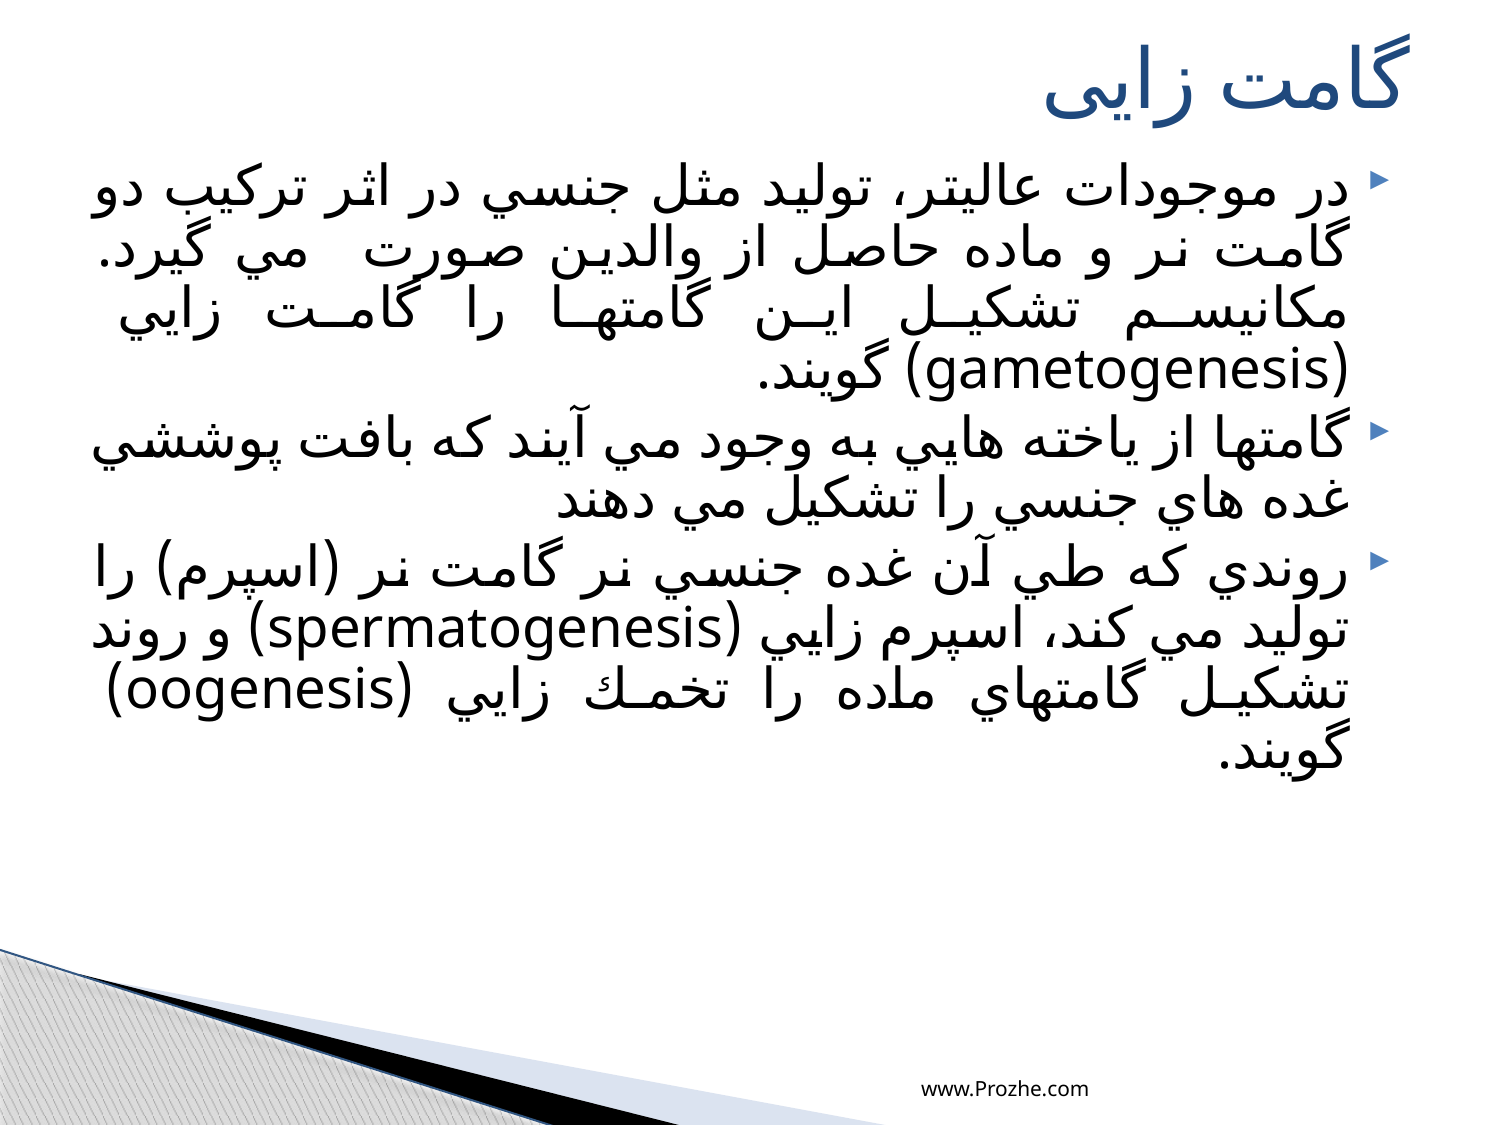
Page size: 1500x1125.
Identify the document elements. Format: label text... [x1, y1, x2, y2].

footer www.Prozhe.com [718, 1051, 1105, 1112]
list در موجودات عاليتر، توليد مثل جنسي در اثر تركيب دو گامت نر و ماده حاصل از والدين صورت مي گيرد. مكانيسم تشكيل اين گامتها را گامت زايي (gametogenesis) گويند. گامتها از ياخته هايي به وجود مي آيند كه بافت پوششي غده هاي جنسي را تشكيل مي دهند روندي كه طي آن غده جنسي نر گامت نر (اسپرم) را توليد مي كند، اسپرم زايي (spermatogenesis) و روند تشكيل گامتهاي ماده را تخمك زايي (oogenesis) گويند. [75, 150, 1425, 900]
title گامت زایی [75, 0, 1425, 150]
